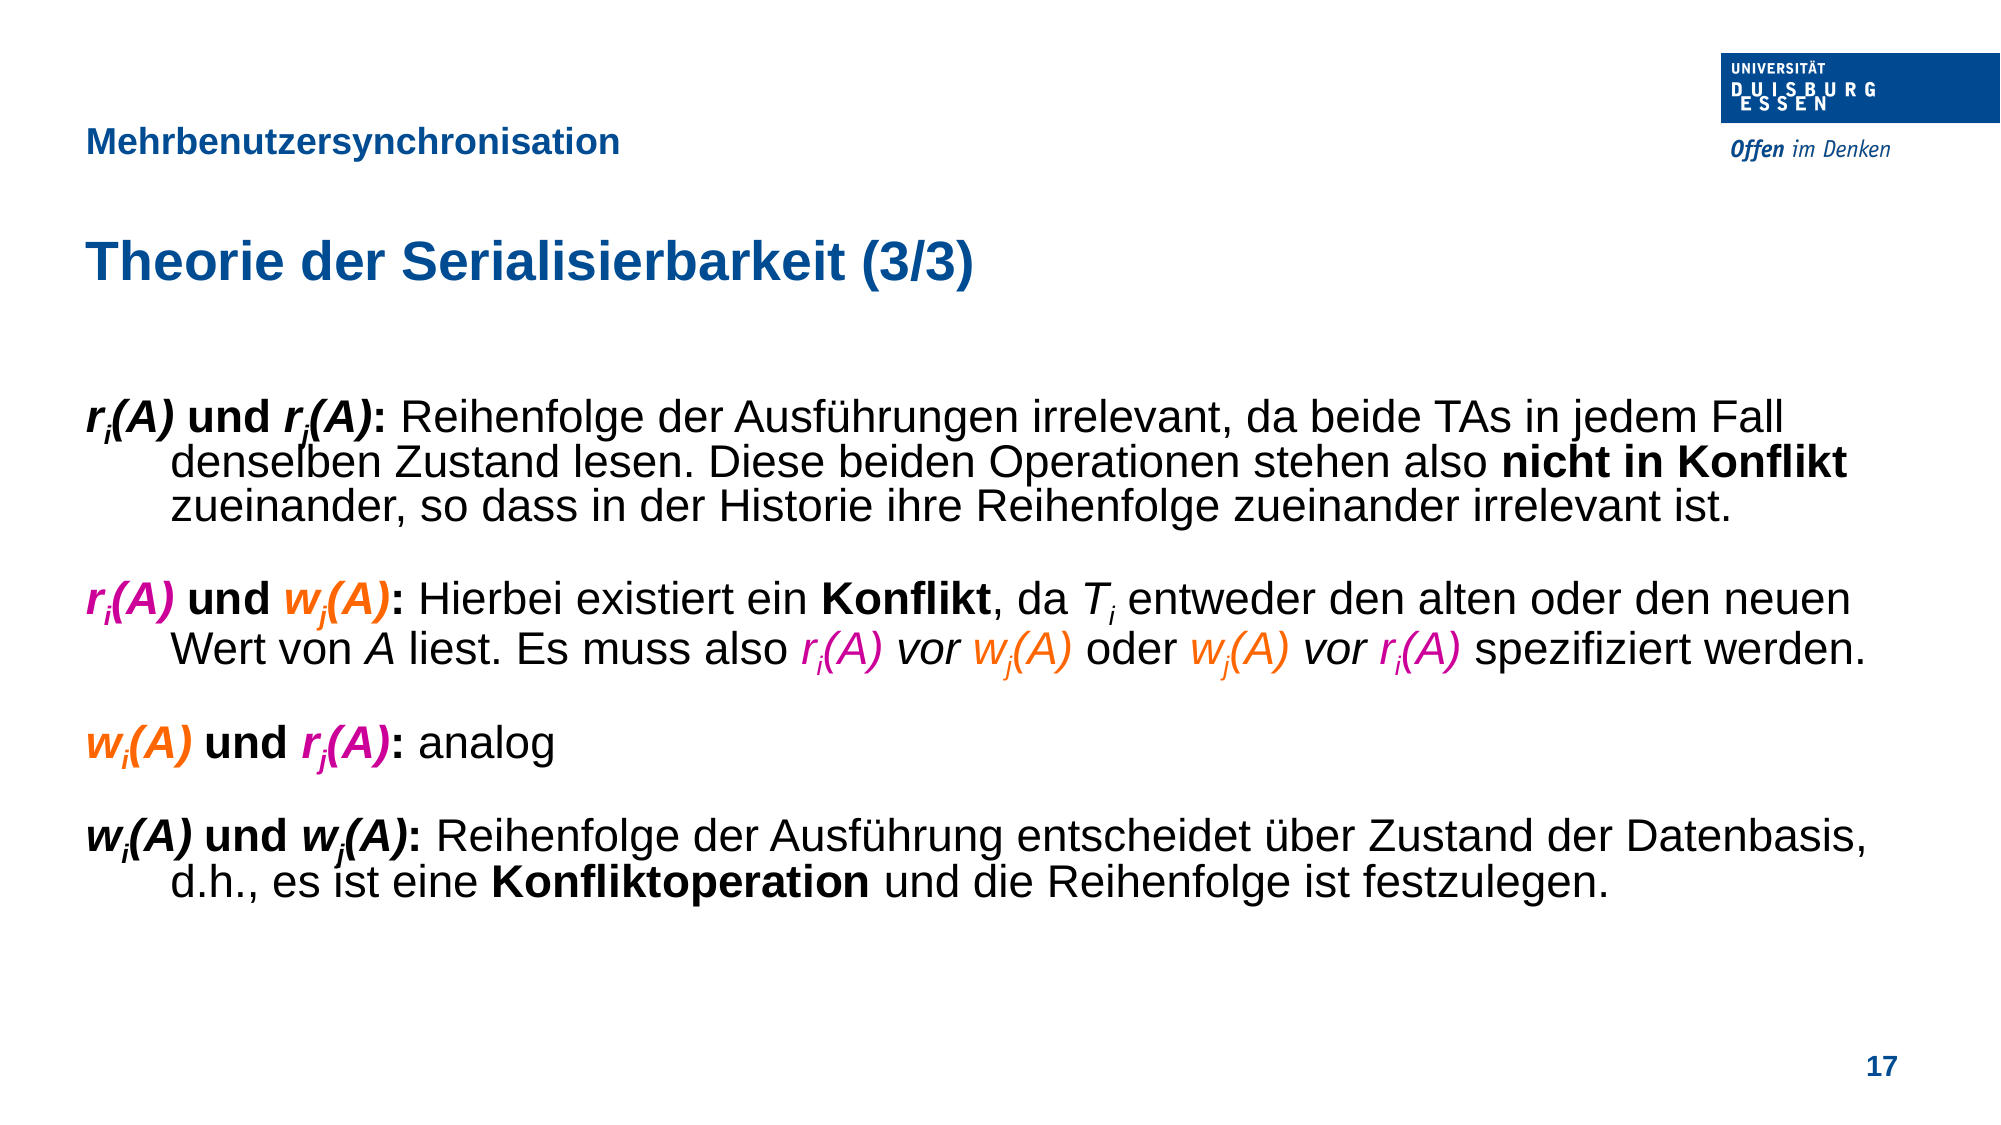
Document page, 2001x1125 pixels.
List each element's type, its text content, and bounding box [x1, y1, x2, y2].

picture [1721, 53, 2000, 162]
list Mehrbenutzersynchronisation [85, 121, 1696, 163]
slide_number 17 [1677, 1039, 1914, 1081]
list Theorie der Serialisierbarkeit (3/3) [85, 225, 1696, 301]
list ri(A) und rj(A): Reihenfolge der Ausführungen irrelevant, da beide TAs in jedem Fall denselben Zustand lesen. Diese beiden Operationen stehen also nicht in Konflikt zueinander, so dass in der Historie ihre Reihenfolge zueinander irrelevant ist. ri(A) und wj(A): Hierbei existiert ein Konflikt, da Ti entweder den alten oder den neuen Wert von A liest. Es muss also ri(A) vor wj(A) oder wj(A) vor ri(A) spezifiziert werden. wi(A) und rj(A): analog wi(A) und wj(A): Reihenfolge der Ausführung entscheidet über Zustand der Datenbasis, d.h., es ist eine Konfliktoperation und die Reihenfolge ist festzulegen. [85, 385, 1915, 1040]
